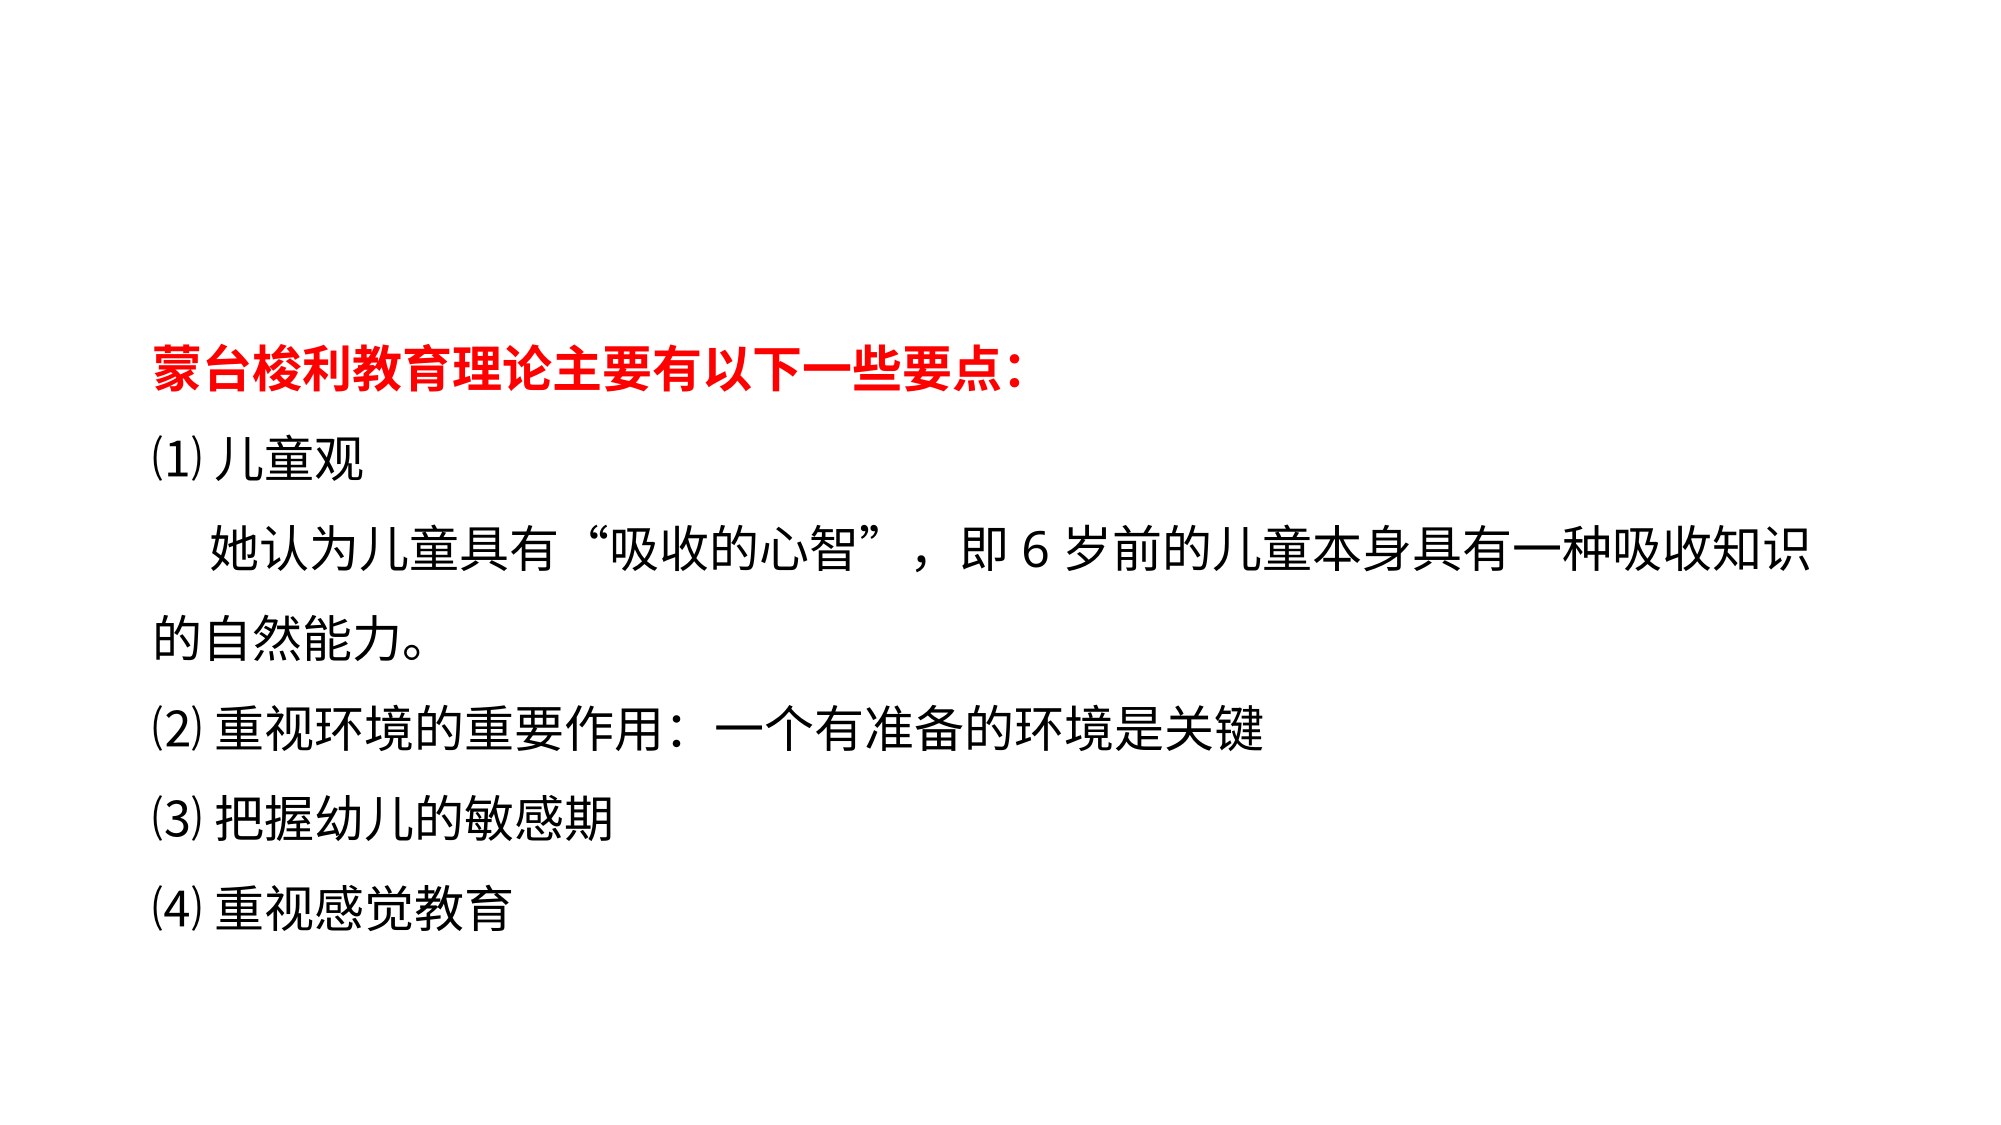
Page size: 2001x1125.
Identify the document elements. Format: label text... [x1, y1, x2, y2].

list 蒙台梭利教育理论主要有以下一些要点： ⑴儿童观 她认为儿童具有“吸收的心智”，即6岁前的儿童本身具有一种吸收知识的自然能力。 ⑵重视环境的重要作用：一个有准备的环境是关键 ⑶把握幼儿的敏感期 ⑷重视感觉教育 [137, 299, 1863, 1014]
